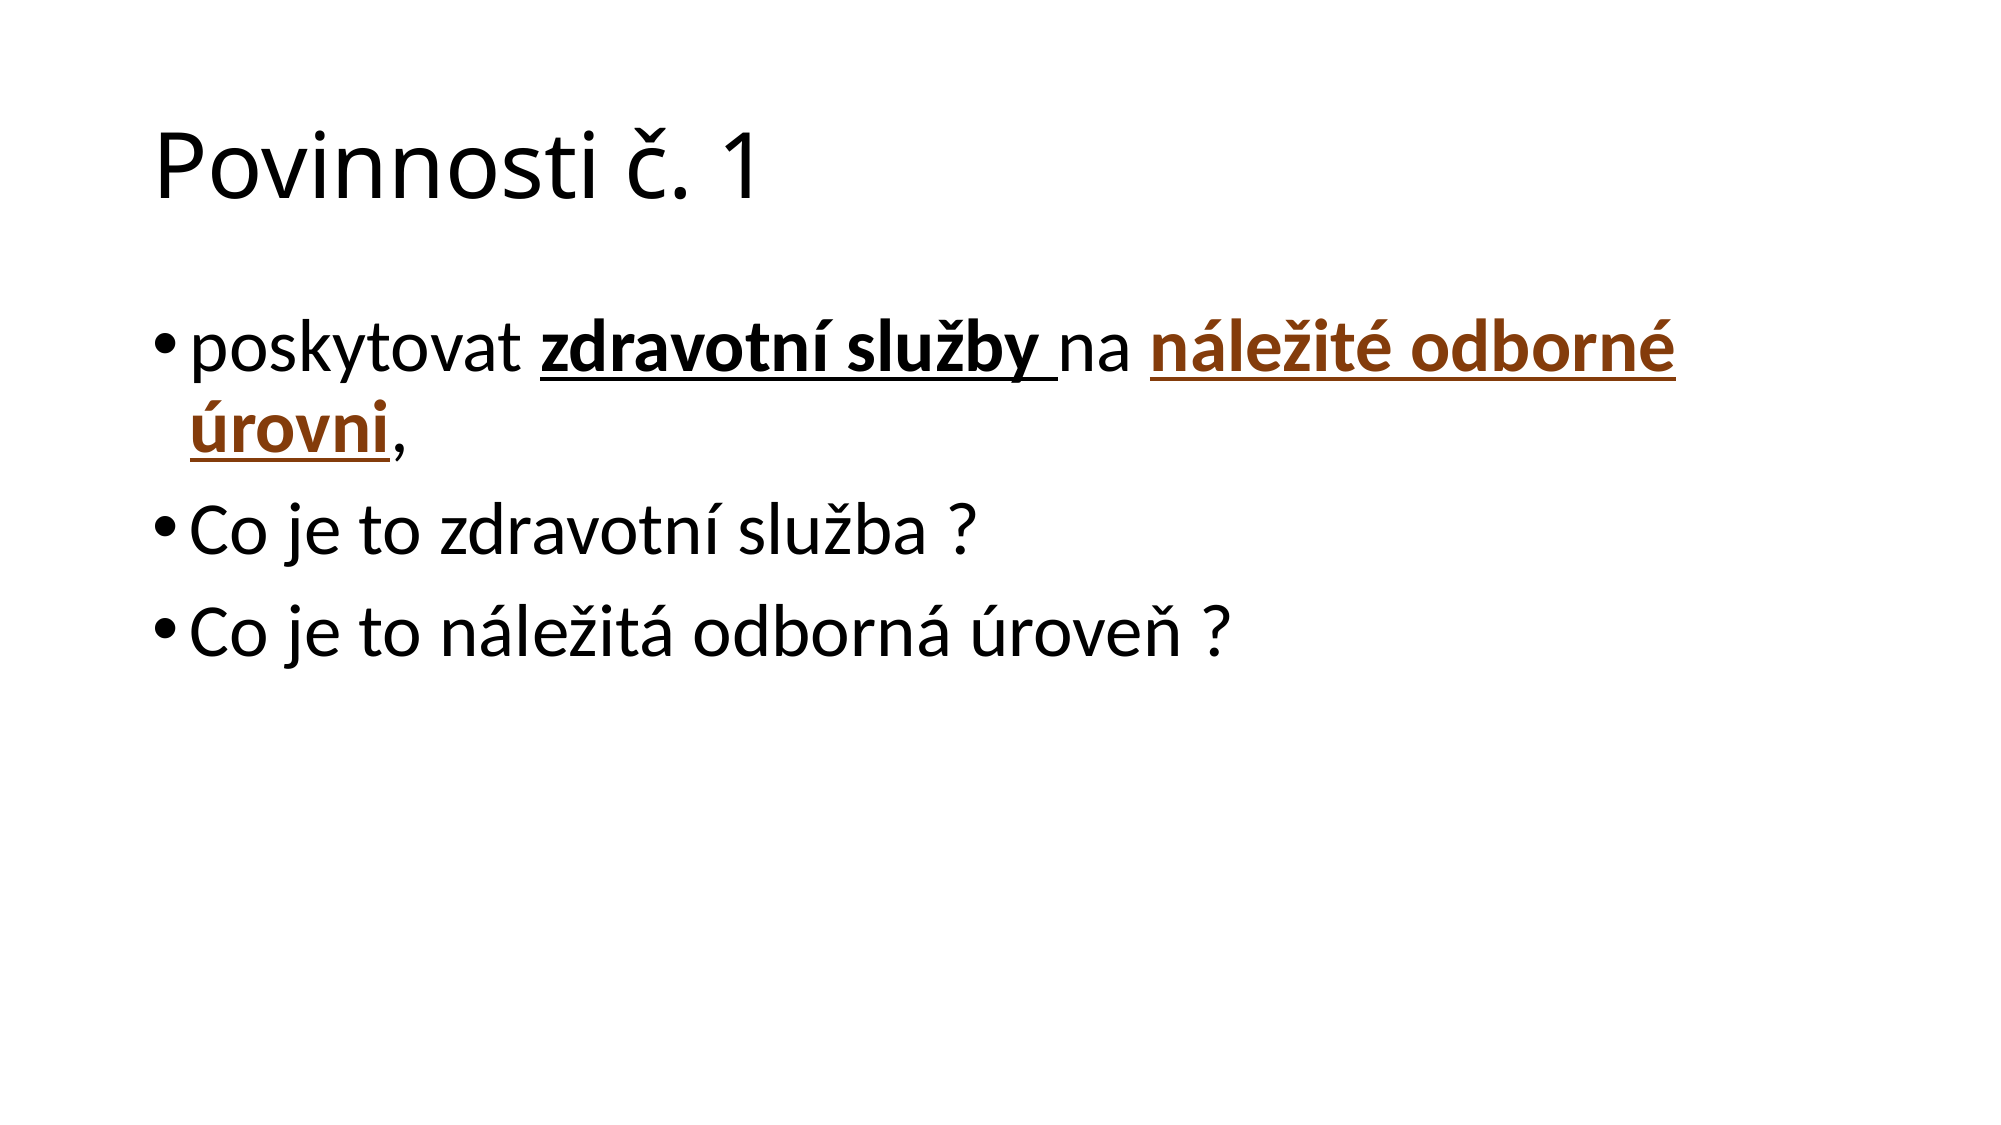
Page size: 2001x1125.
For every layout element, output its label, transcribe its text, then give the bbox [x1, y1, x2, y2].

list poskytovat zdravotní služby na náležité odborné úrovni, Co je to zdravotní služba ? Co je to náležitá odborná úroveň ? [137, 299, 1863, 1014]
title Povinnosti č. 1 [137, 59, 1863, 278]
